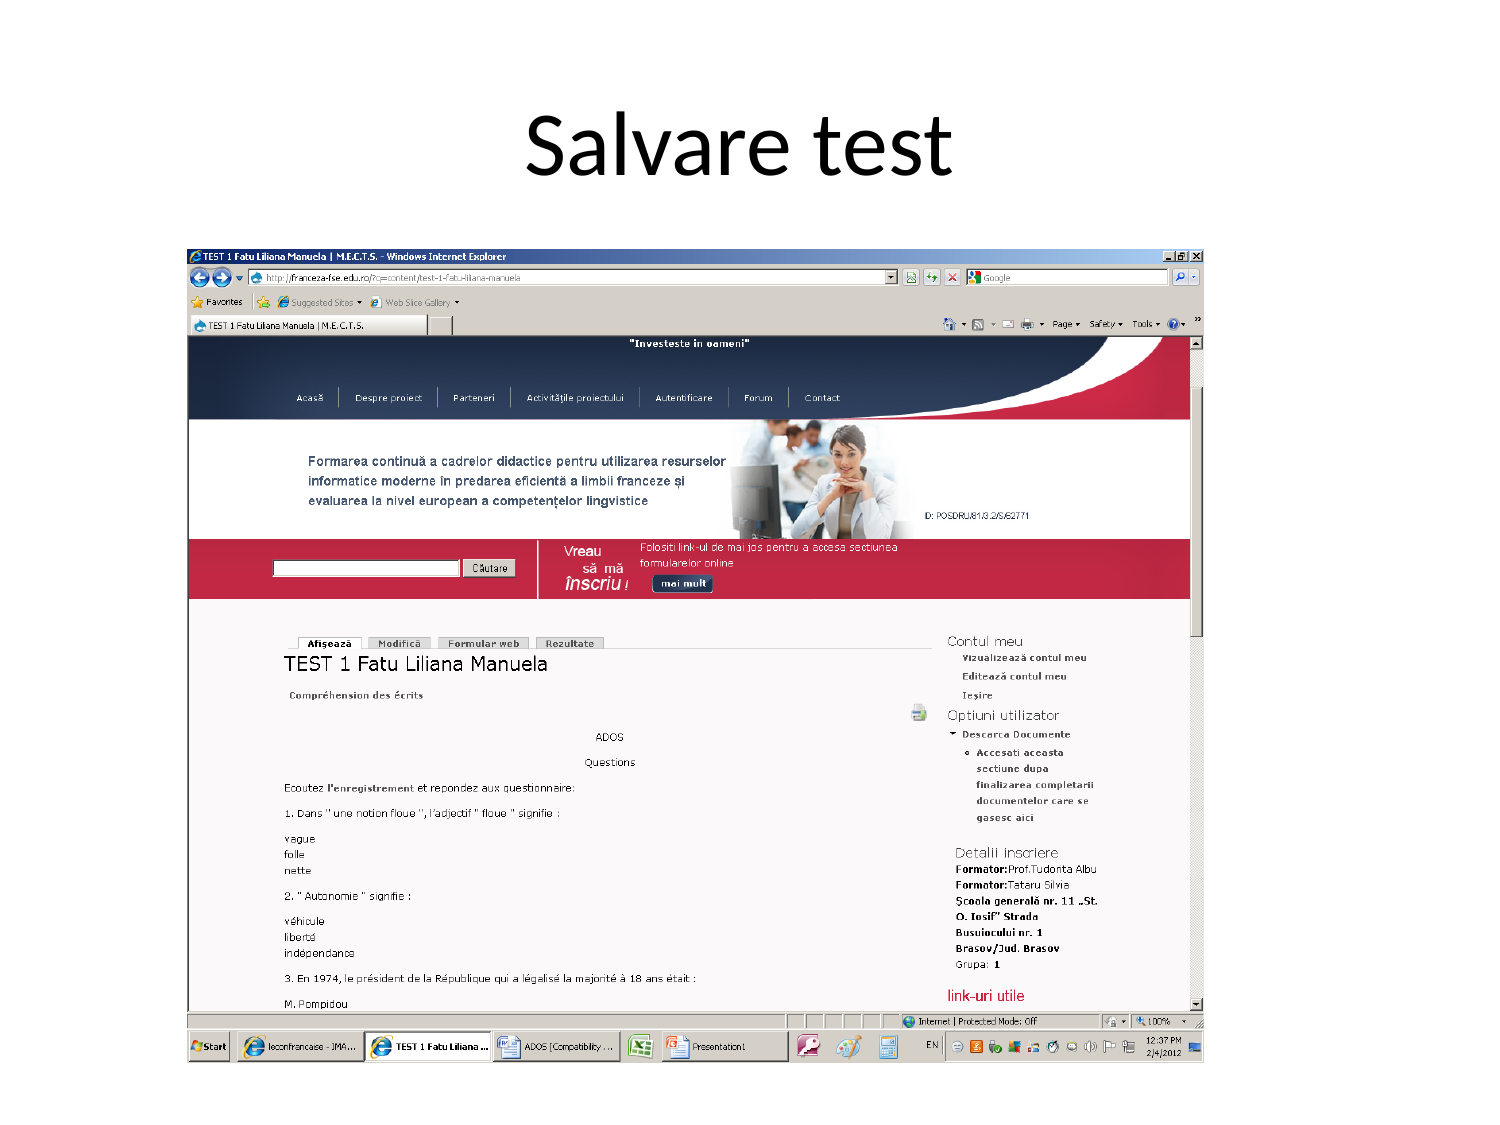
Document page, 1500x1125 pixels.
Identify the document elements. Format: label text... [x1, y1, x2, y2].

title Salvare test [75, 45, 1425, 233]
picture [187, 249, 1204, 1063]
